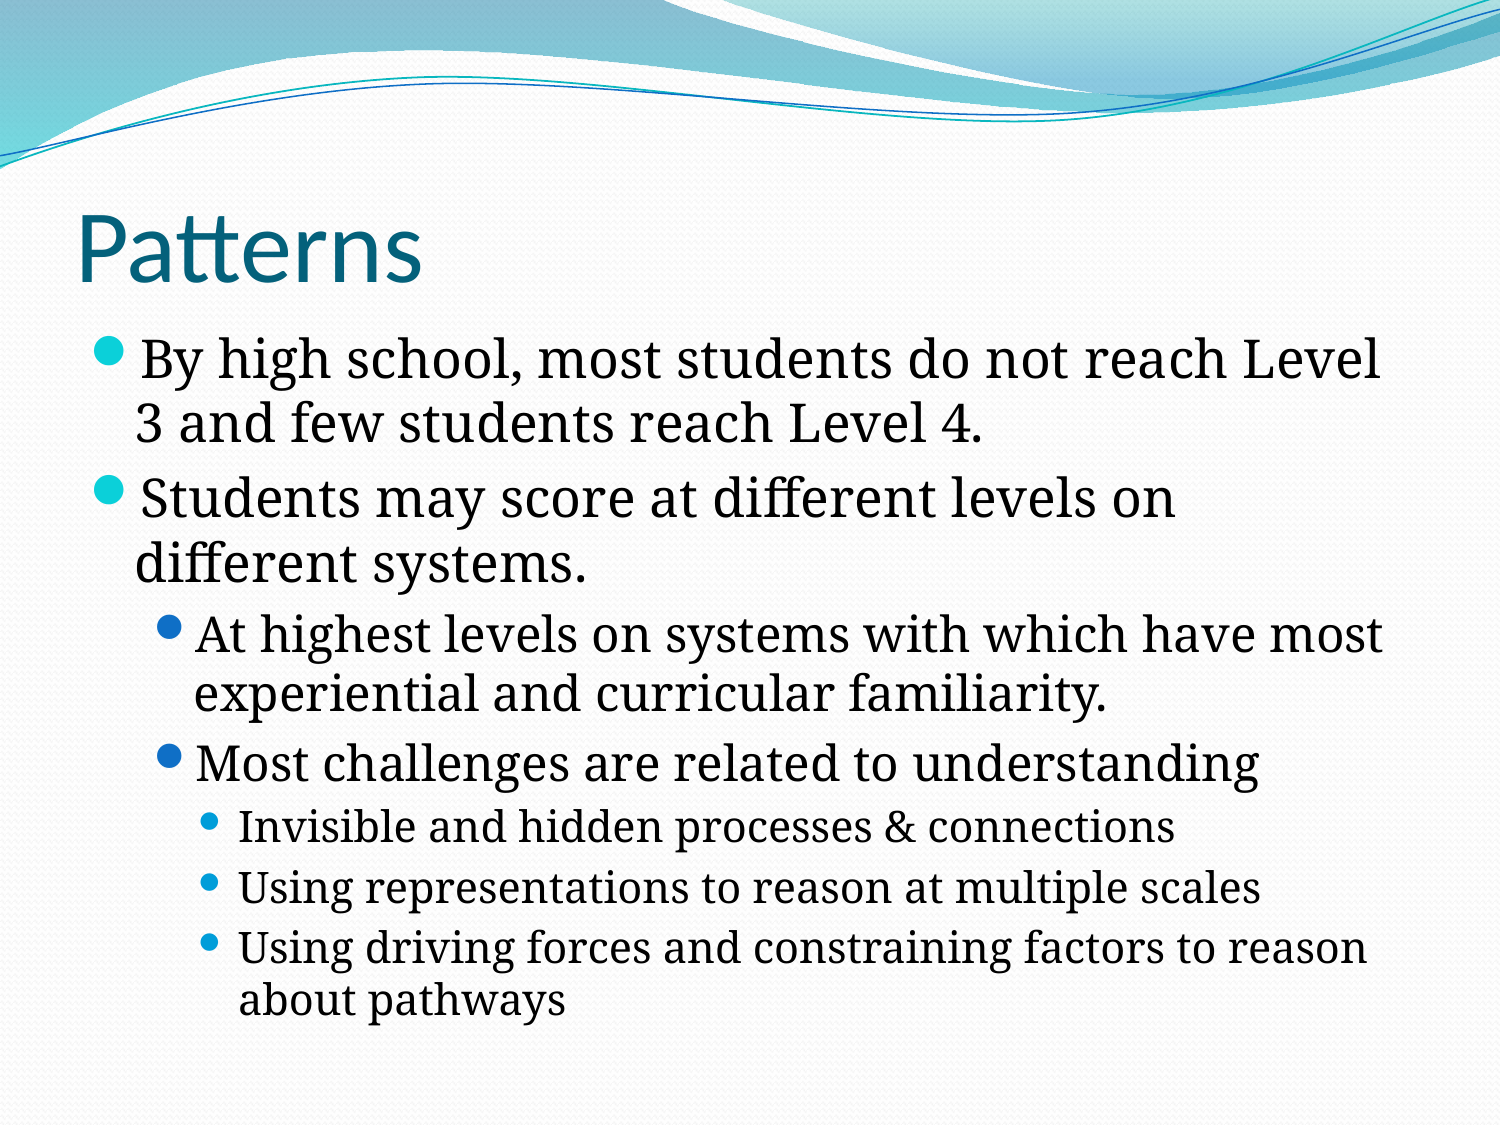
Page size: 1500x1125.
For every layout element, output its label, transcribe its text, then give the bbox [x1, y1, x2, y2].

list By high school, most students do not reach Level 3 and few students reach Level 4. Students may score at different levels on different systems. At highest levels on systems with which have most experiential and curricular familiarity. Most challenges are related to understanding Invisible and hidden processes & connections Using representations to reason at multiple scales Using driving forces and constraining factors to reason about pathways [75, 317, 1425, 1038]
title Patterns [75, 115, 1425, 303]
